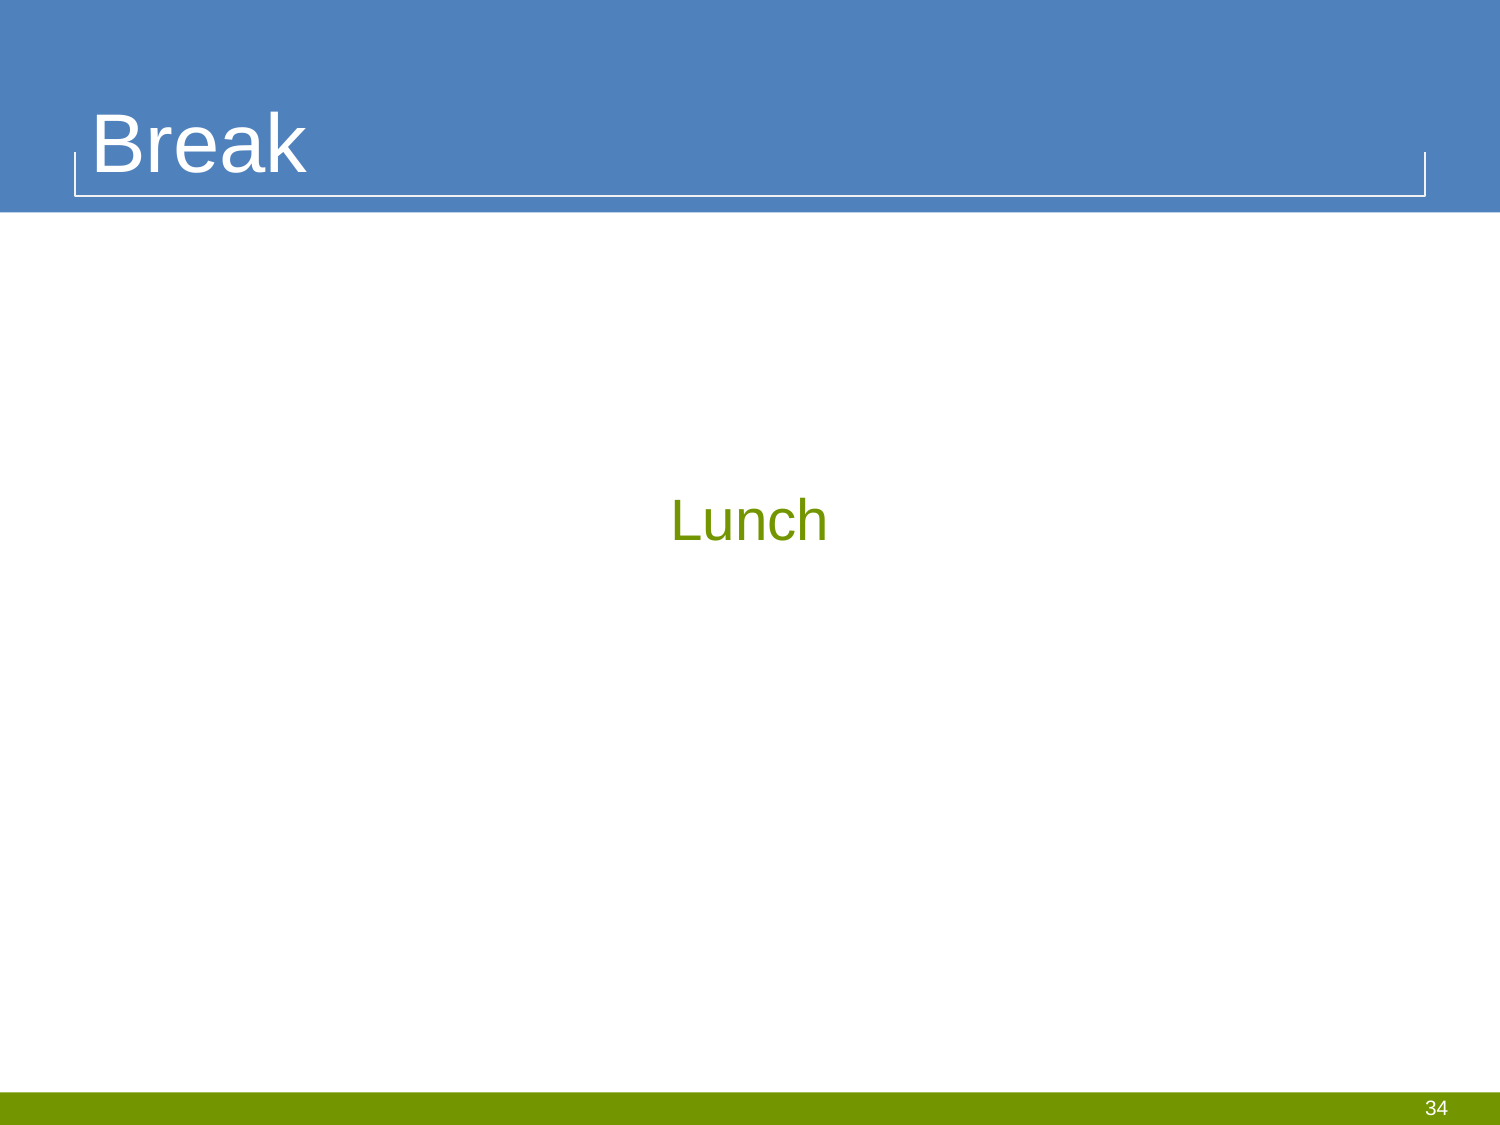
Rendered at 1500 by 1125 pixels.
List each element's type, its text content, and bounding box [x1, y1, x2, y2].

title Break [74, 44, 1426, 233]
list Lunch [74, 474, 1426, 1006]
